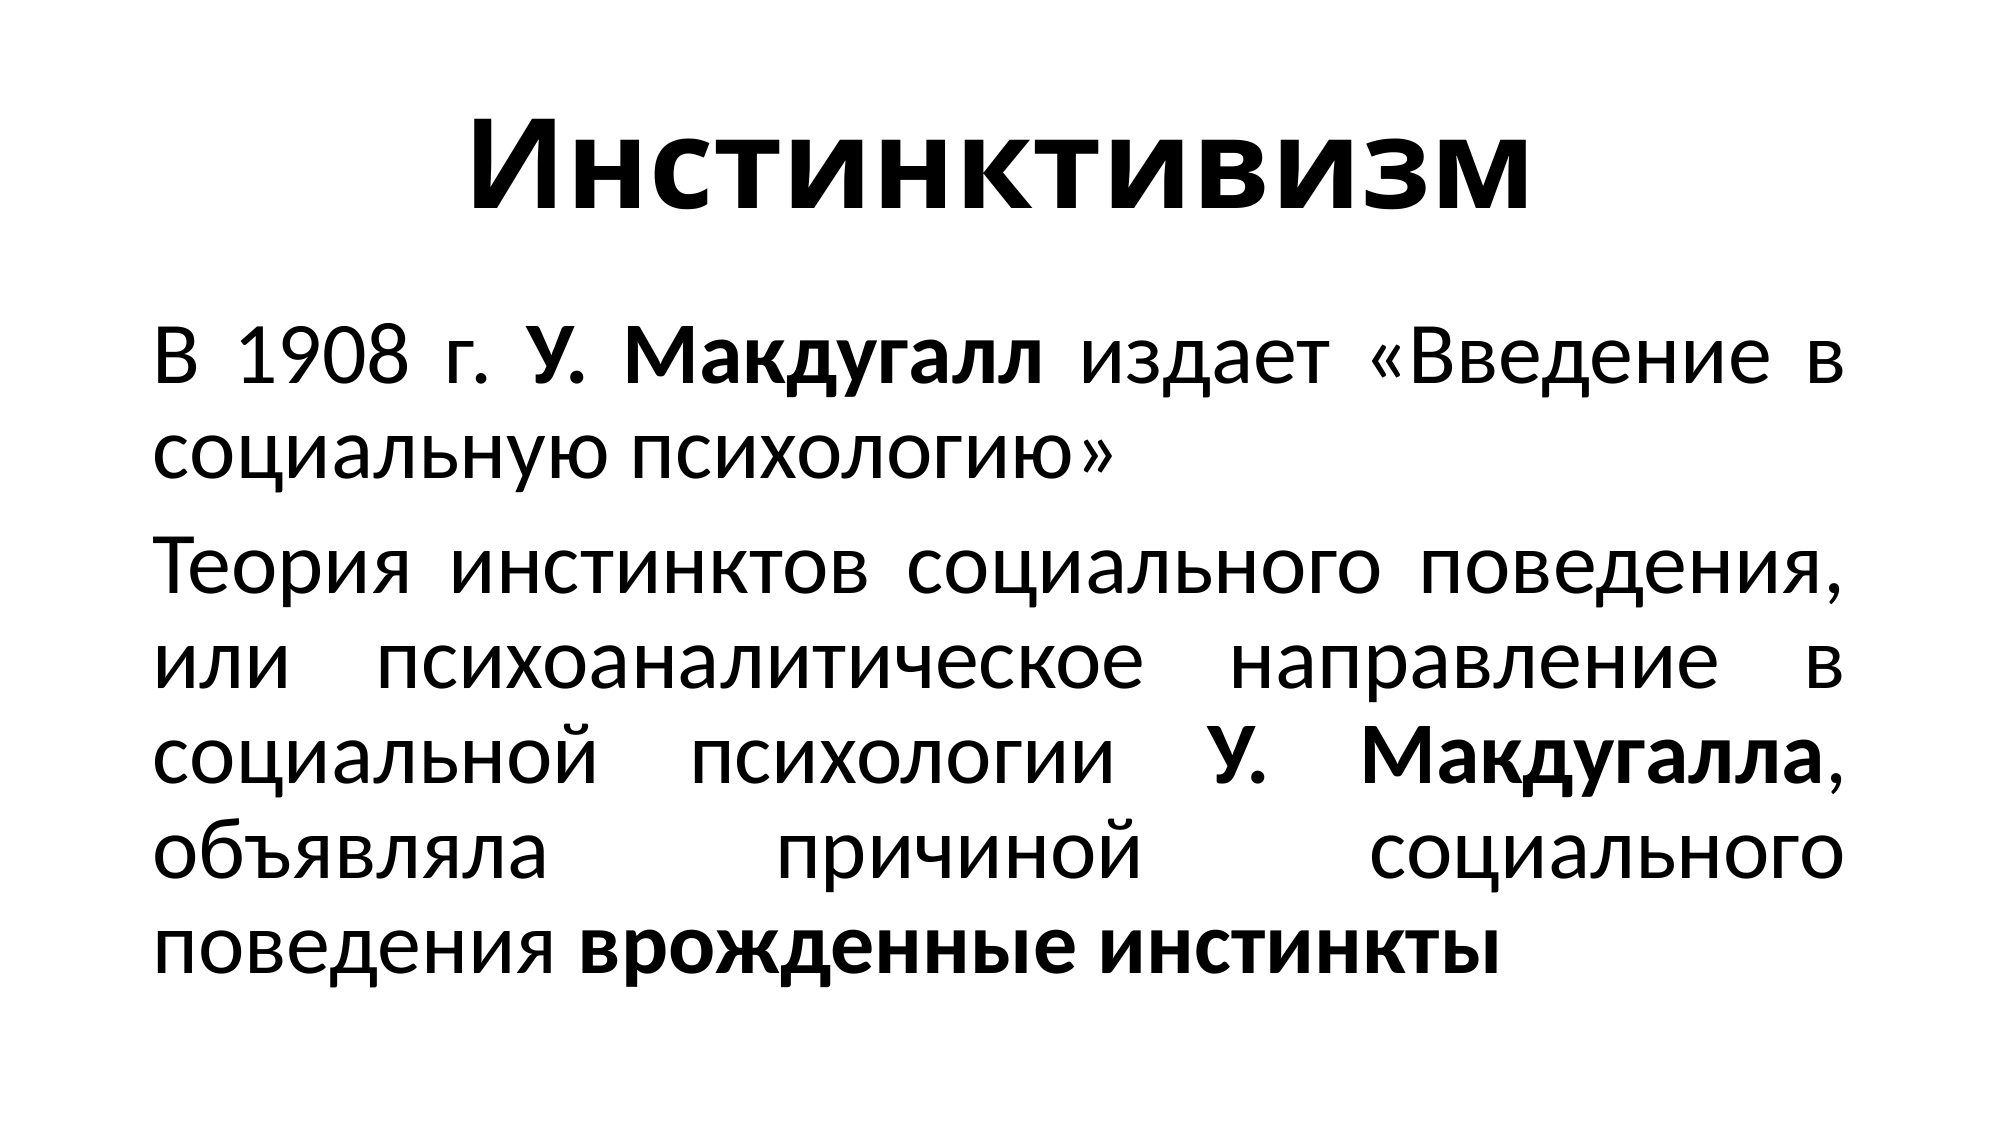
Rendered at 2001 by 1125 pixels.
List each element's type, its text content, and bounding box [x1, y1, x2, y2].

list В 1908 г. У. Макдугалл издает «Введение в социальную психологию» Теория инстинктов социального поведения, или психоаналитическое направление в социальной психологии У. Макдугалла, объявляла причиной социального поведения врожденные инстинкты [137, 299, 1863, 1014]
title Инстинктивизм [137, 59, 1863, 278]
